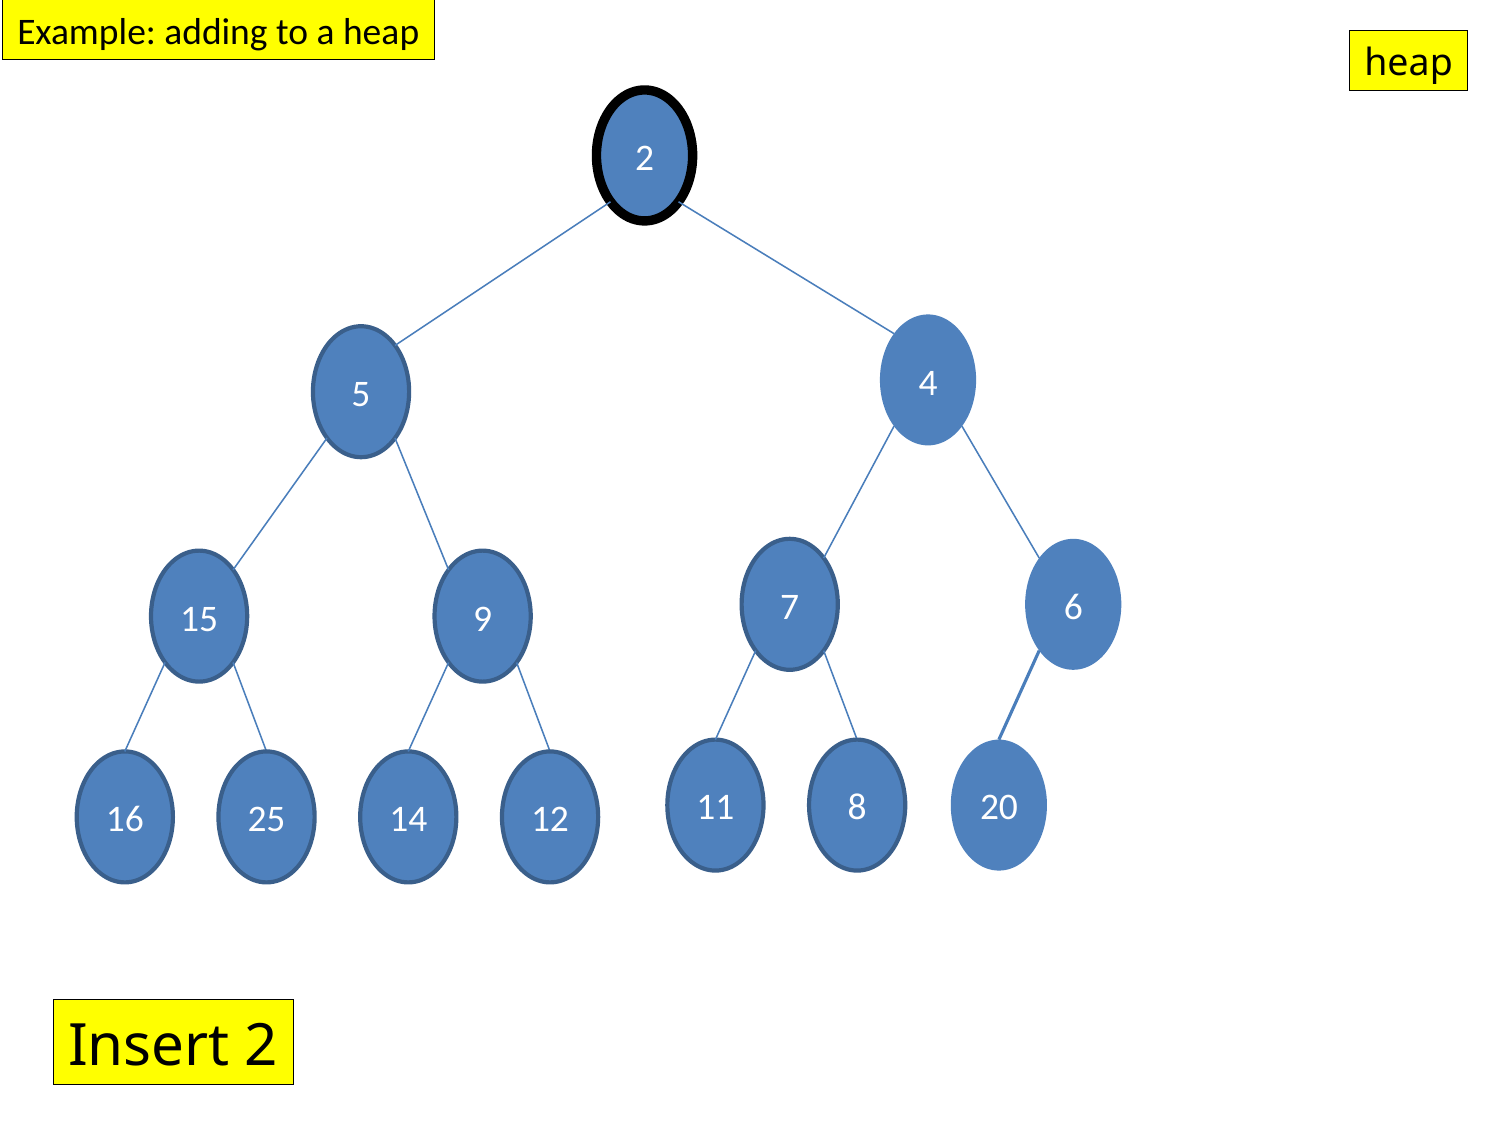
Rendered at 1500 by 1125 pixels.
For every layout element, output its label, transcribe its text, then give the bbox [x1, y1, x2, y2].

text_box 2 [594, 87, 695, 224]
text_box Example: adding to a heap [2, 0, 435, 60]
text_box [961, 425, 1040, 559]
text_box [359, 550, 599, 883]
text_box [394, 201, 611, 346]
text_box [950, 538, 1122, 871]
text_box Insert 2 [53, 999, 294, 1085]
text_box 5 [310, 324, 412, 460]
text_box 4 [877, 312, 979, 448]
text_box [394, 437, 449, 571]
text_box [823, 425, 895, 559]
text_box heap [1349, 30, 1468, 91]
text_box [678, 201, 895, 334]
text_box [666, 538, 906, 871]
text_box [232, 437, 328, 571]
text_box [76, 550, 315, 883]
